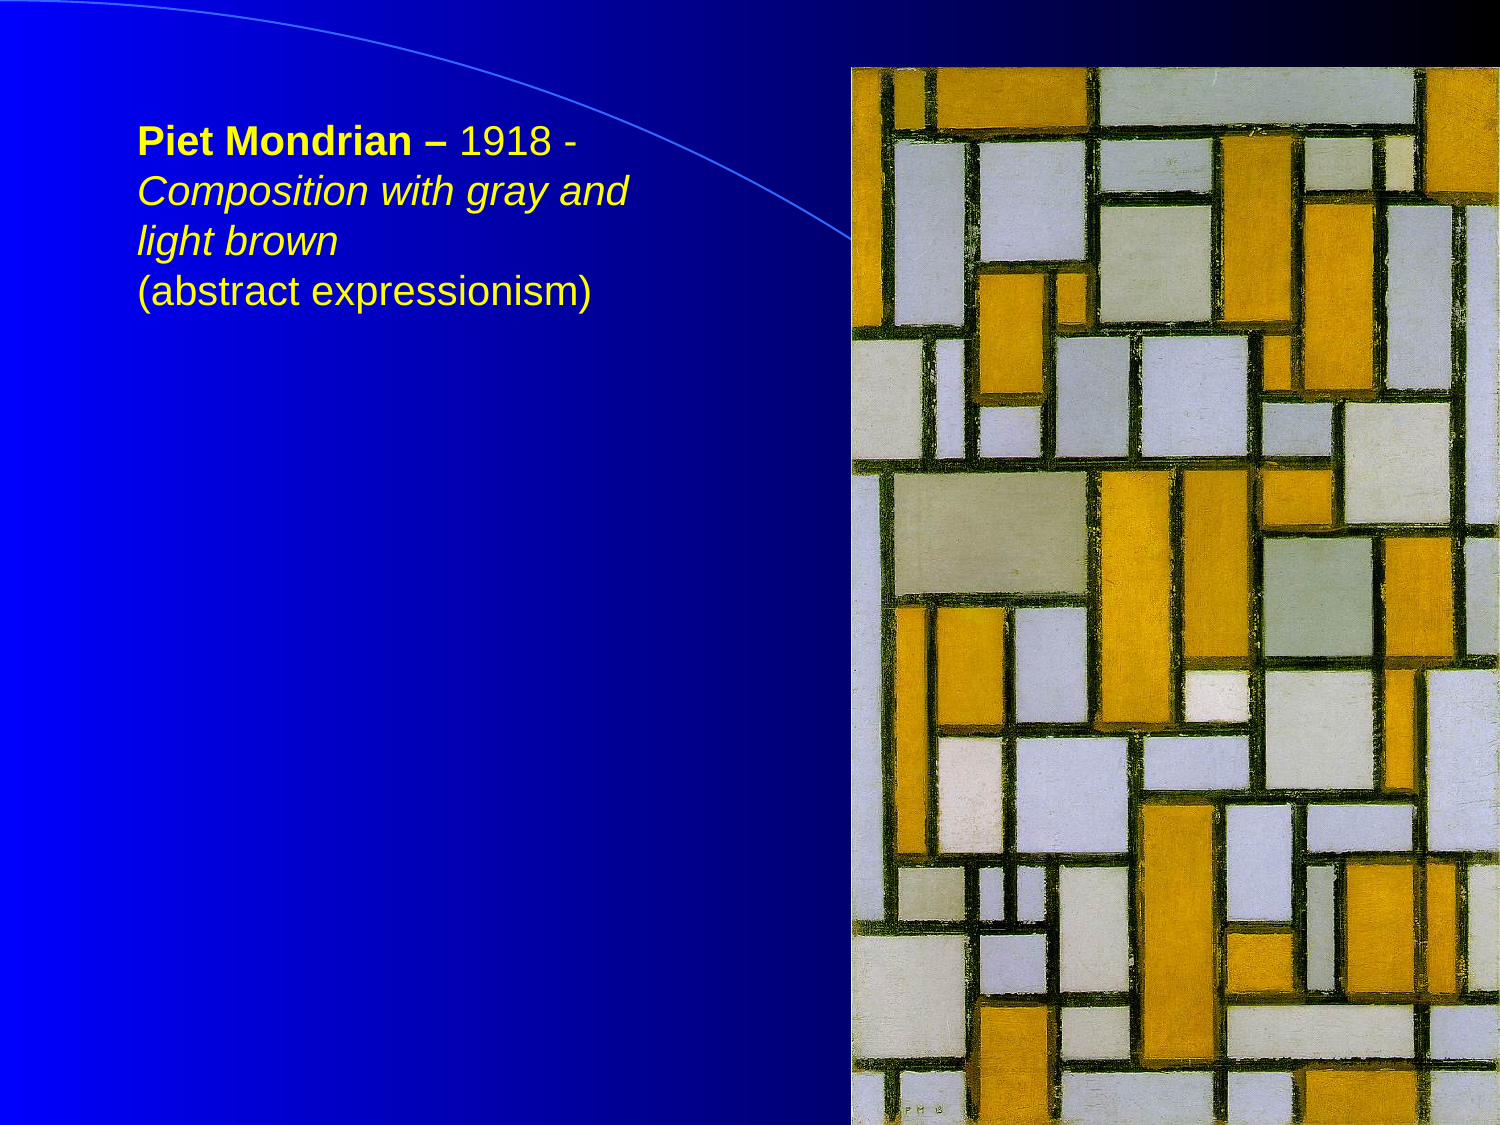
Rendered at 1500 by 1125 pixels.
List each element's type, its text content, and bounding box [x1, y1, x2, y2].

text_box Piet Mondrian – 1918 - Composition with gray and light brown (abstract expressionism) [122, 106, 650, 372]
picture [851, 66, 1500, 1125]
